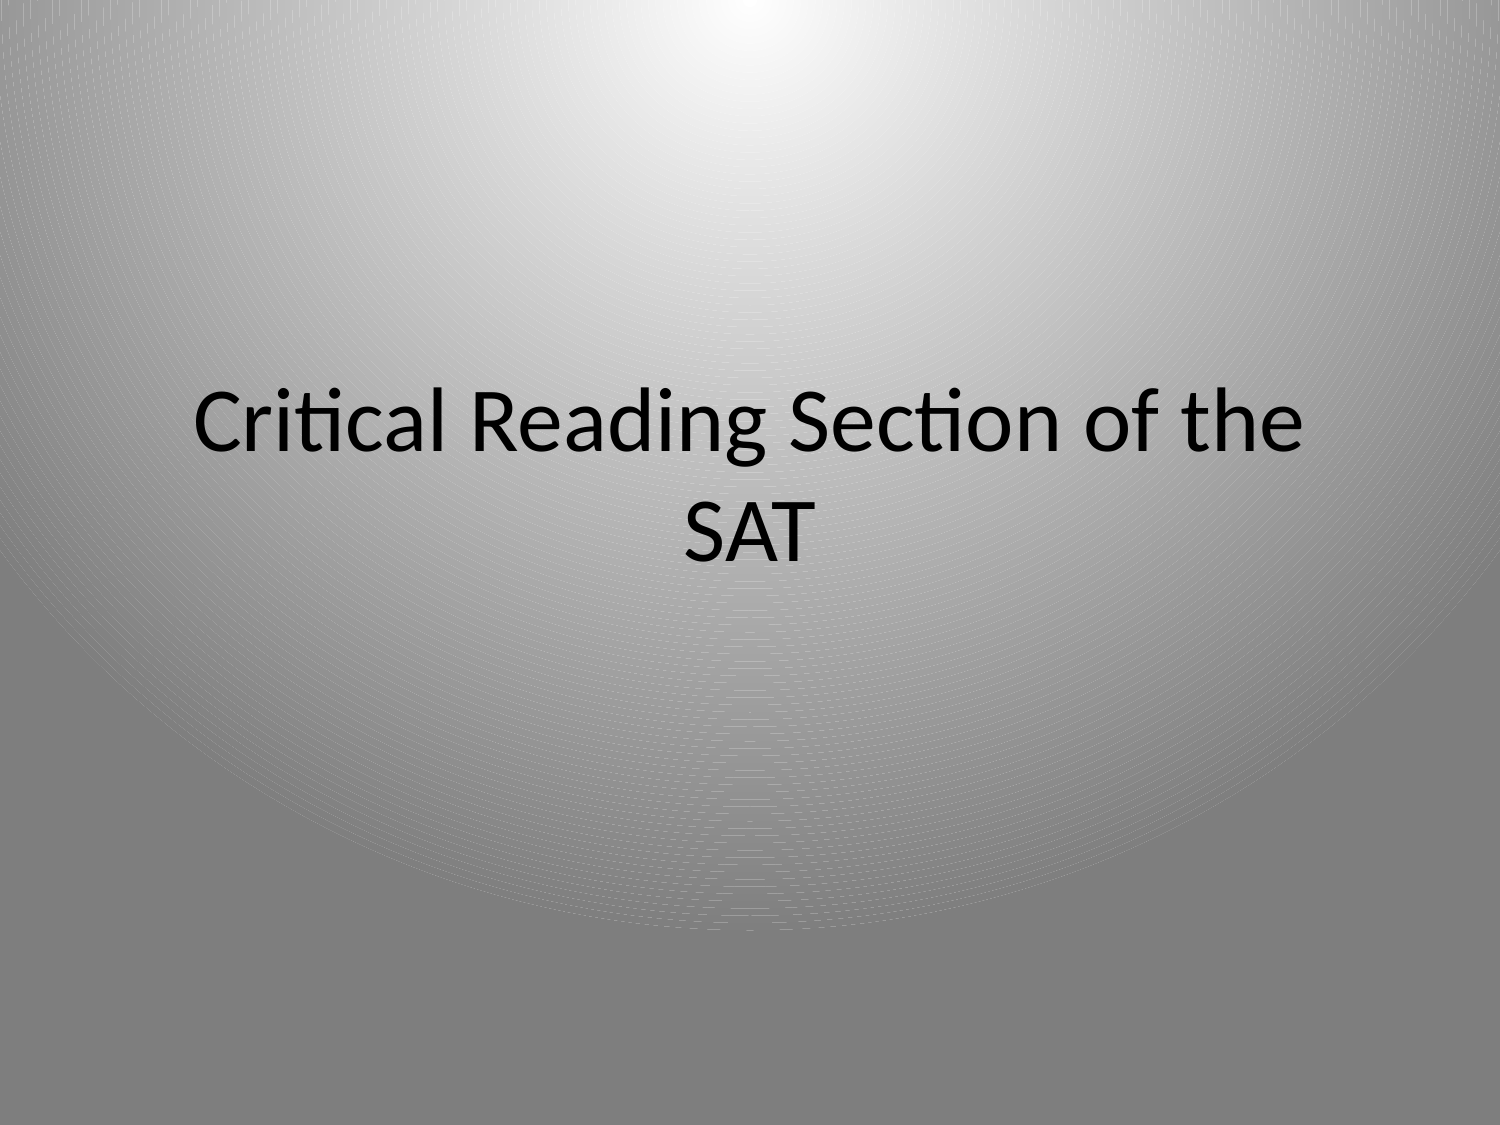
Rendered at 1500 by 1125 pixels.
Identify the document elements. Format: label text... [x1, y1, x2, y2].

title Critical Reading Section of the SAT [112, 349, 1388, 591]
